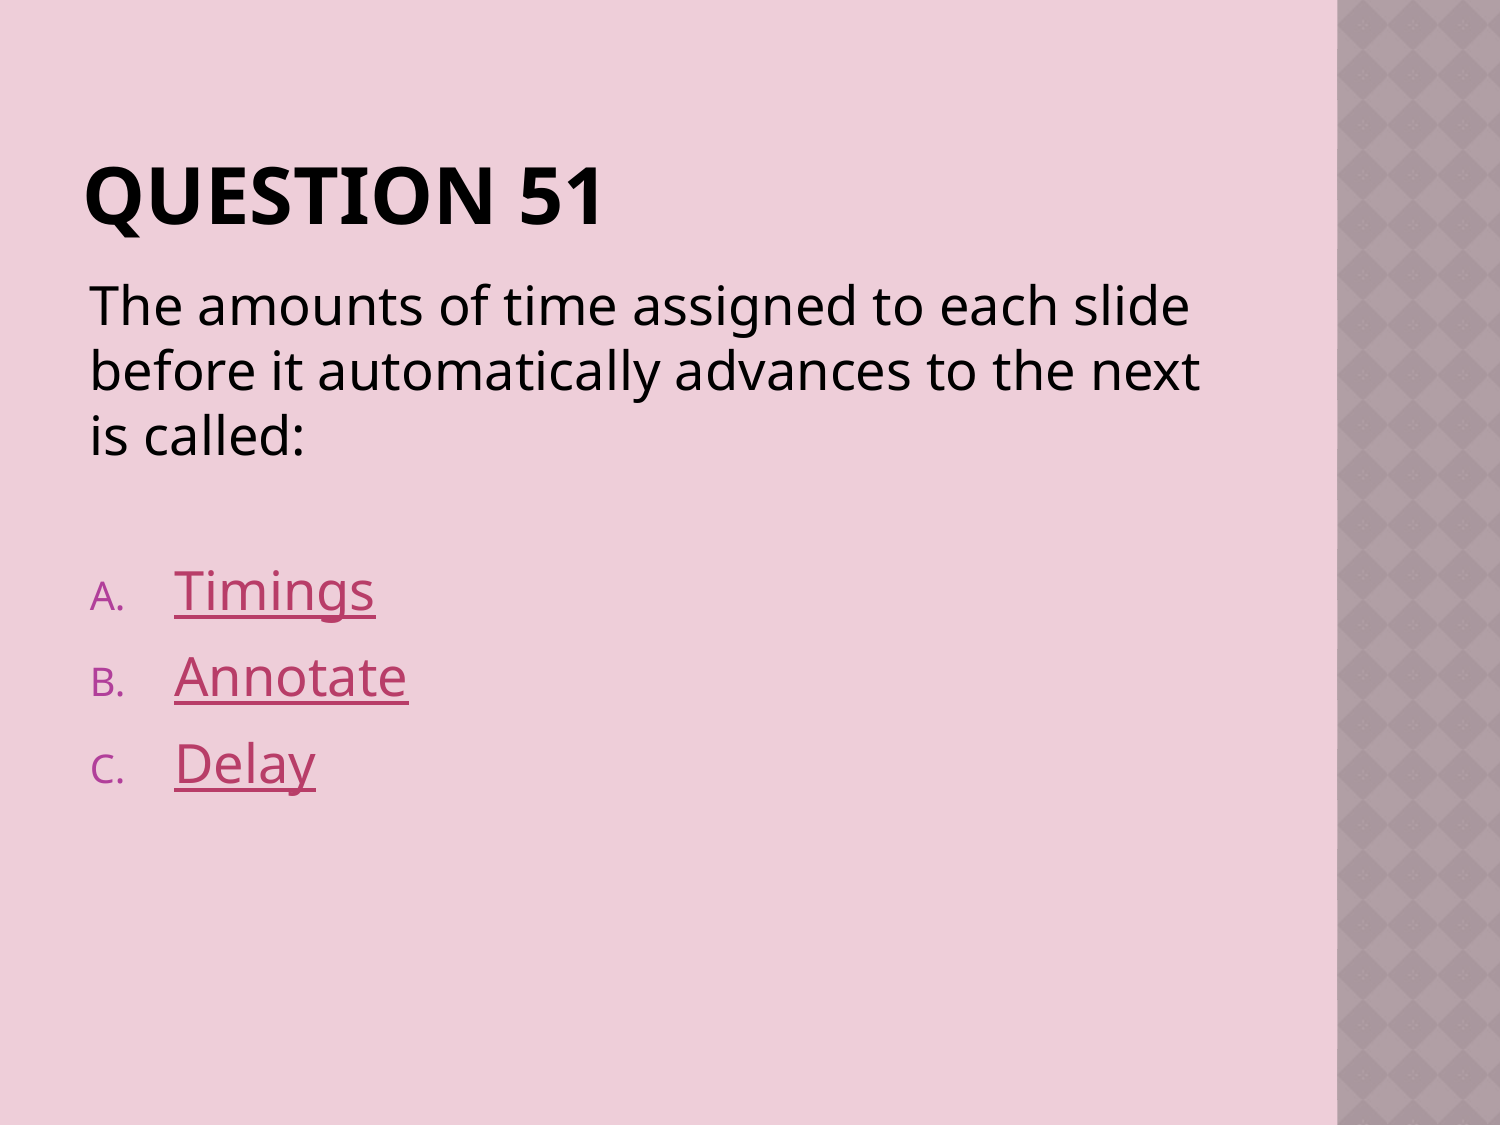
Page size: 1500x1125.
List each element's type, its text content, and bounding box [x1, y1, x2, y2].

title Question 51 [75, 52, 1263, 240]
list The amounts of time assigned to each slide before it automatically advances to the next is called: Timings Annotate Delay [75, 264, 1263, 1059]
